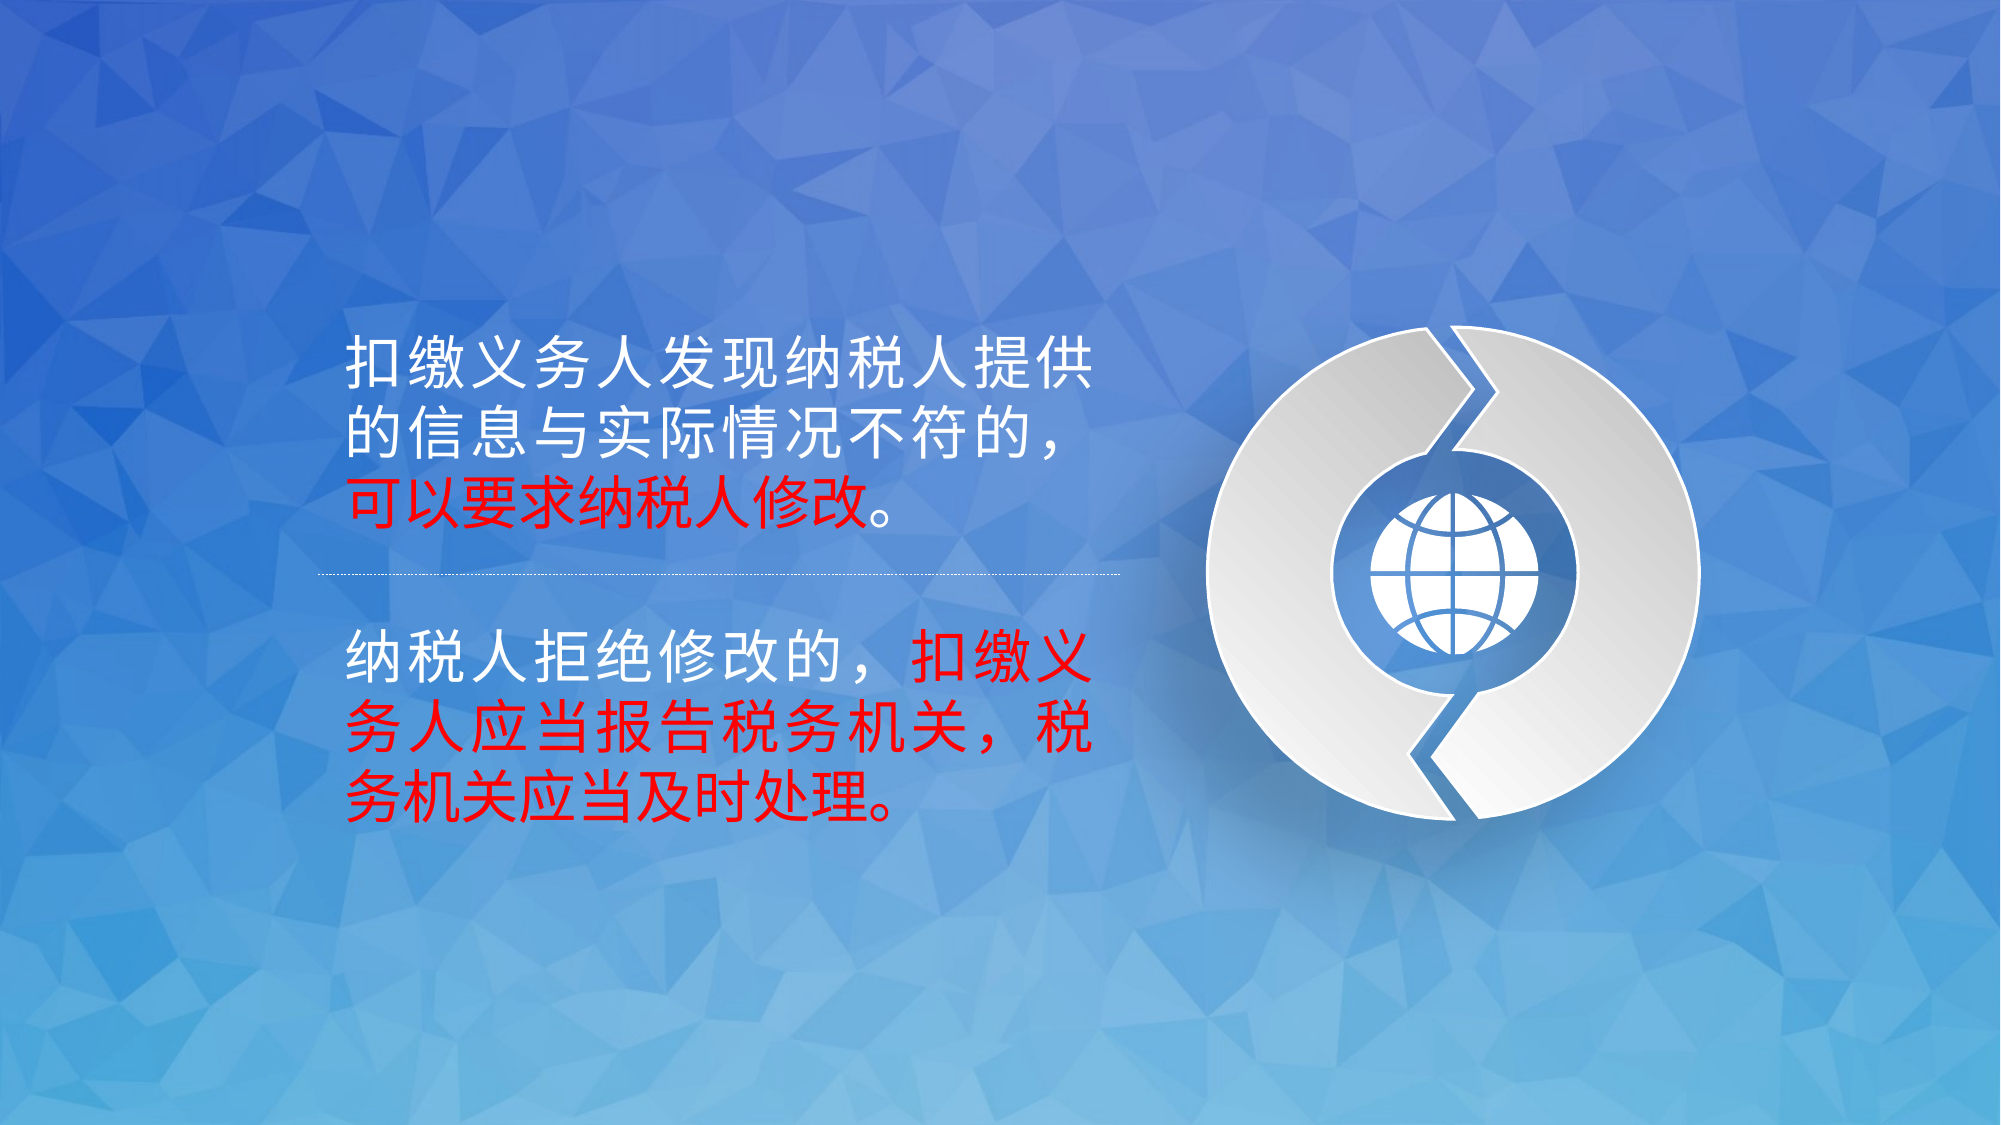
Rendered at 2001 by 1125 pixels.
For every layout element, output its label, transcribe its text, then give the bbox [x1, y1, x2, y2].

text_box 纳税人拒绝修改的，扣缴义务人应当报告税务机关，税务机关应当及时处理。 [329, 612, 1110, 838]
text_box 扣缴义务人发现纳税人提供的信息与实际情况不符的，可以要求纳税人修改。 [329, 318, 1110, 544]
picture [0, 0, 2001, 1125]
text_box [993, 327, 1922, 819]
